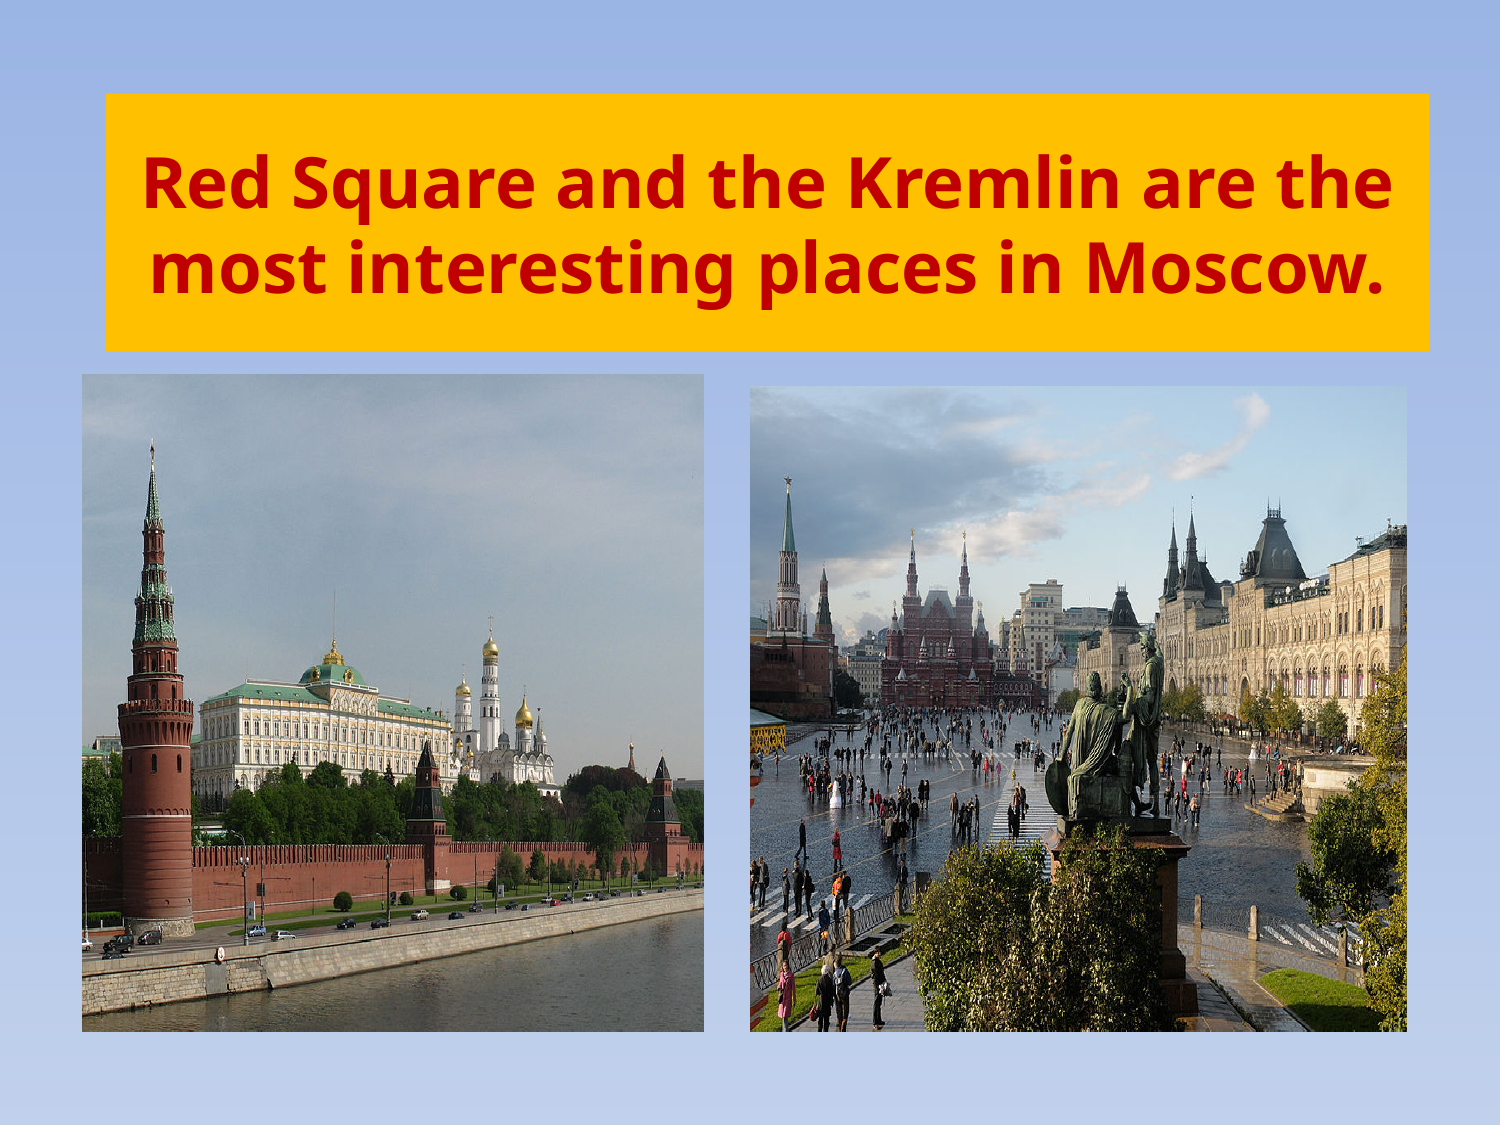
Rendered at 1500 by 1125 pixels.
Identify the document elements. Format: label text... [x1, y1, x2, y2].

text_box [81, 374, 704, 1032]
title Red Square and the Kremlin are the most interesting places in Moscow. [106, 93, 1430, 352]
picture [749, 386, 1407, 1032]
